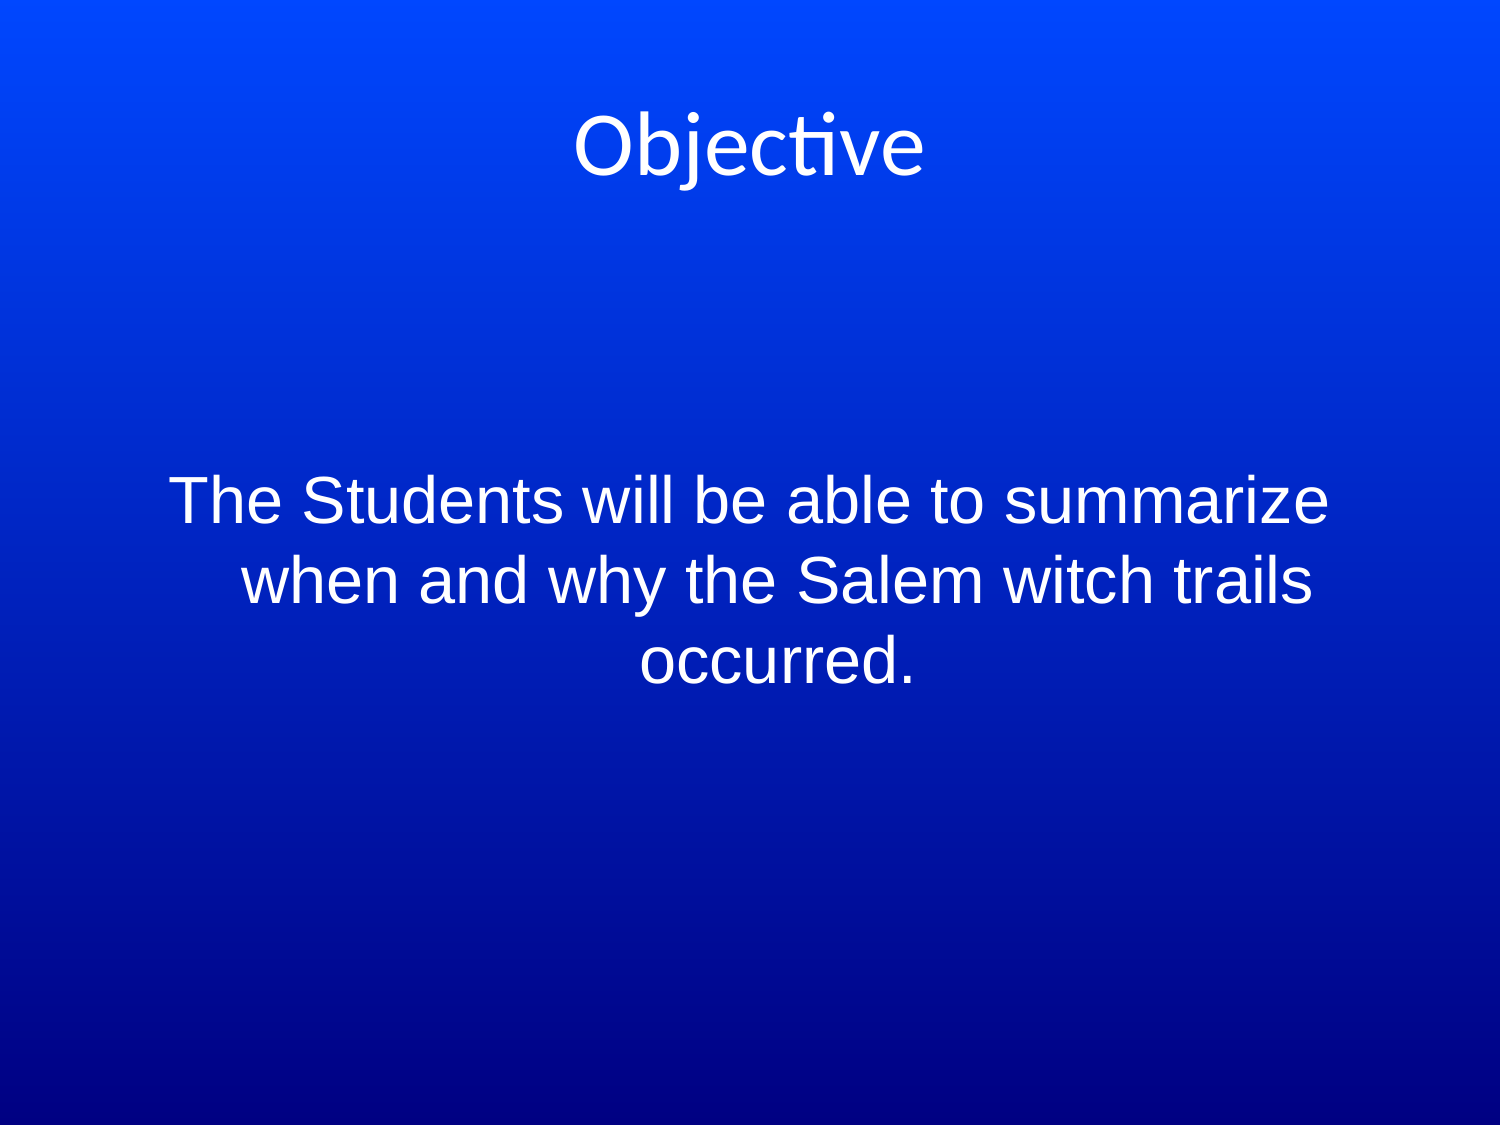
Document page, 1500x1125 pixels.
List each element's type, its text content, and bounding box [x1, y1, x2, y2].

title Objective [75, 45, 1425, 233]
list The Students will be able to summarize when and why the Salem witch trails occurred. [75, 262, 1425, 1005]
